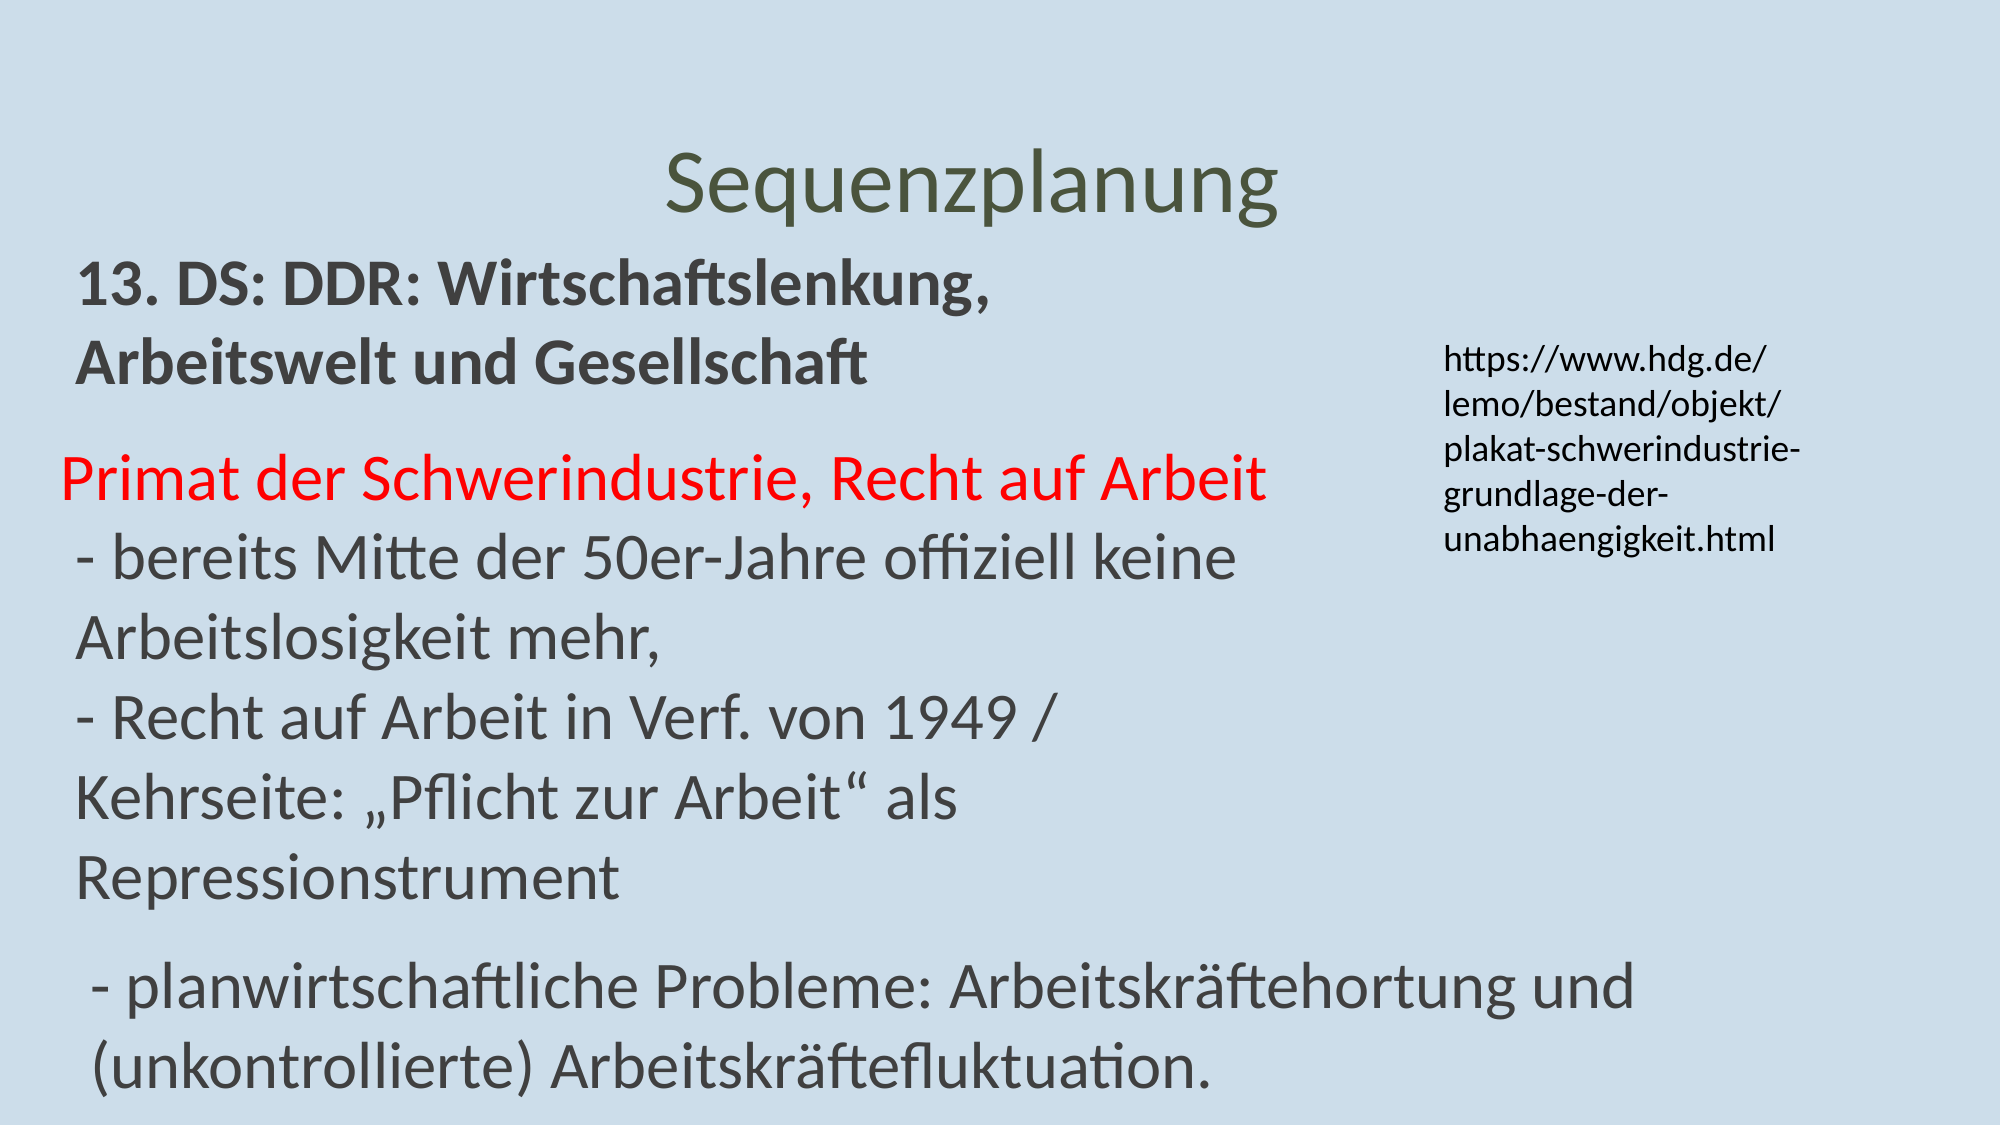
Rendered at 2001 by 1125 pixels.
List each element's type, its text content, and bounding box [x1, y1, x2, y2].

text_box - planwirtschaftliche Probleme: Arbeitskräftehortung und (unkontrollierte) Arbeitskräftefluktuation. [60, 934, 1912, 1110]
text_box Sequenzplanung [137, 126, 1788, 245]
list 13. DS: DDR: Wirtschaftslenkung, Arbeitswelt und Gesellschaft Primat der Schwerindustrie, Recht auf Arbeit - bereits Mitte der 50er-Jahre offiziell keine Arbeitslosigkeit mehr, - Recht auf Arbeit in Verf. von 1949 / Kehrseite: „Pflicht zur Arbeit“ als Repressionstrument [60, 230, 1318, 919]
text_box https://www.hdg.de/lemo/bestand/objekt/plakat-schwerindustrie-grundlage-der-unabhaengigkeit.html [1428, 326, 1861, 567]
